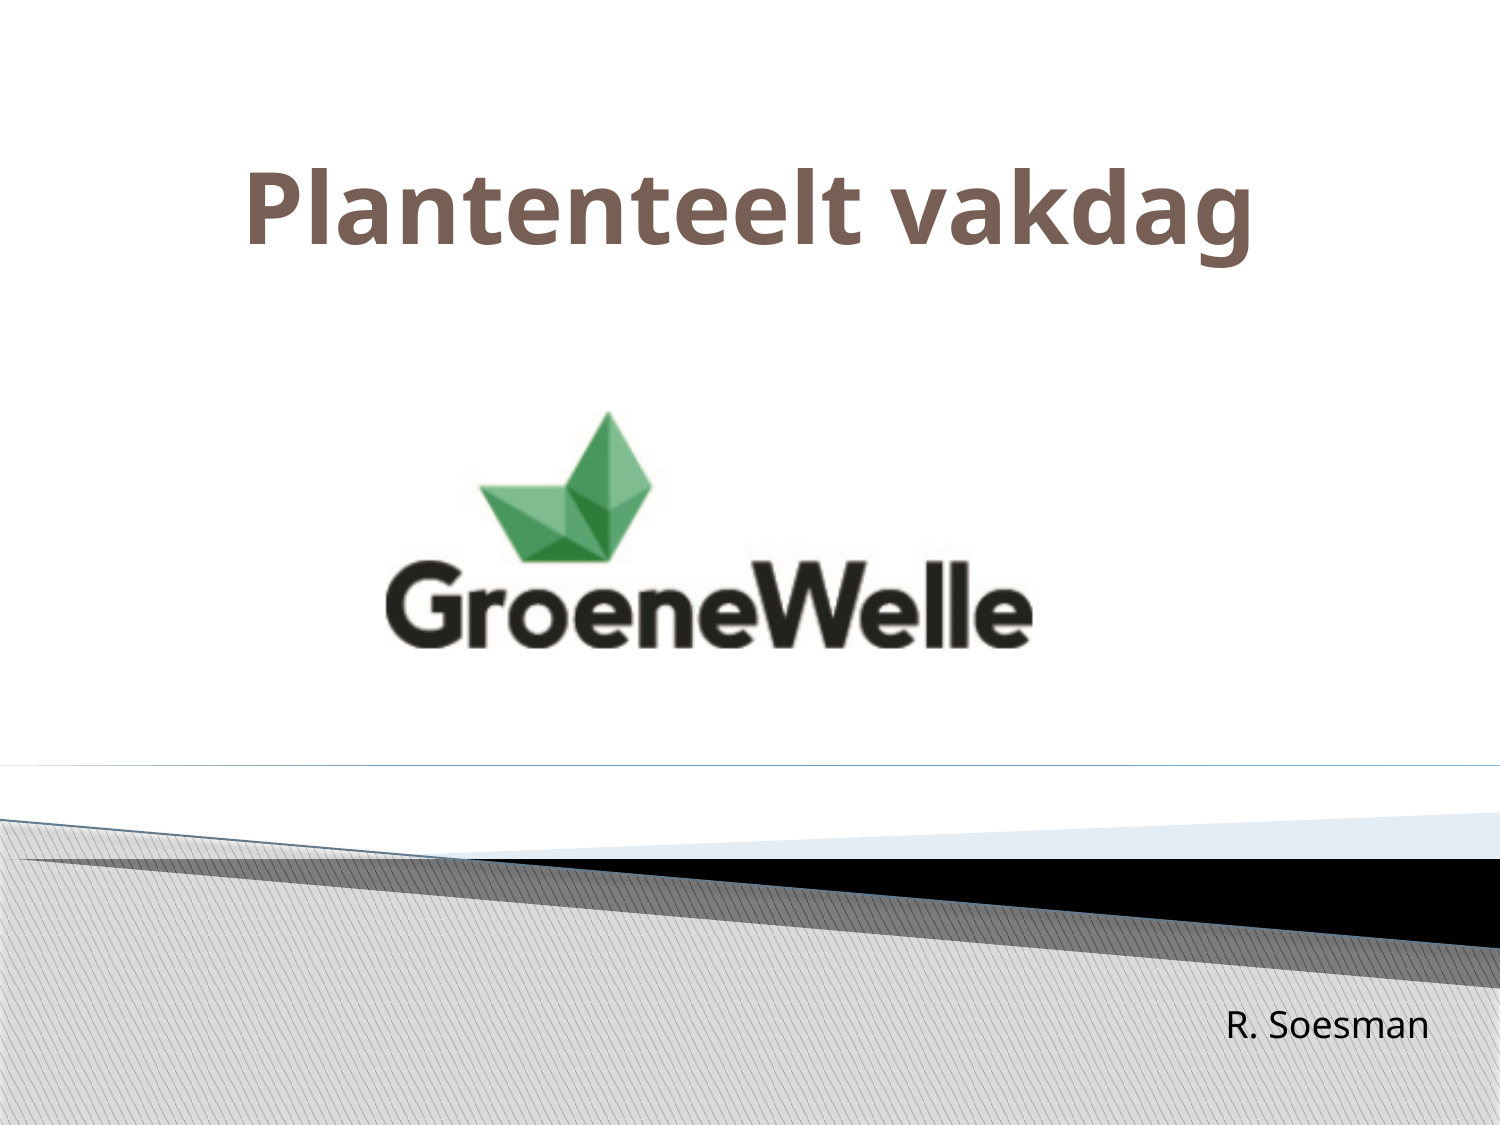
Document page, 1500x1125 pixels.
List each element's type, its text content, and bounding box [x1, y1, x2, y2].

picture [371, 385, 1061, 667]
picture [5, 859, 1500, 989]
text_box R. Soesman [1210, 993, 1500, 1054]
title Plantenteelt vakdag [112, 30, 1388, 273]
